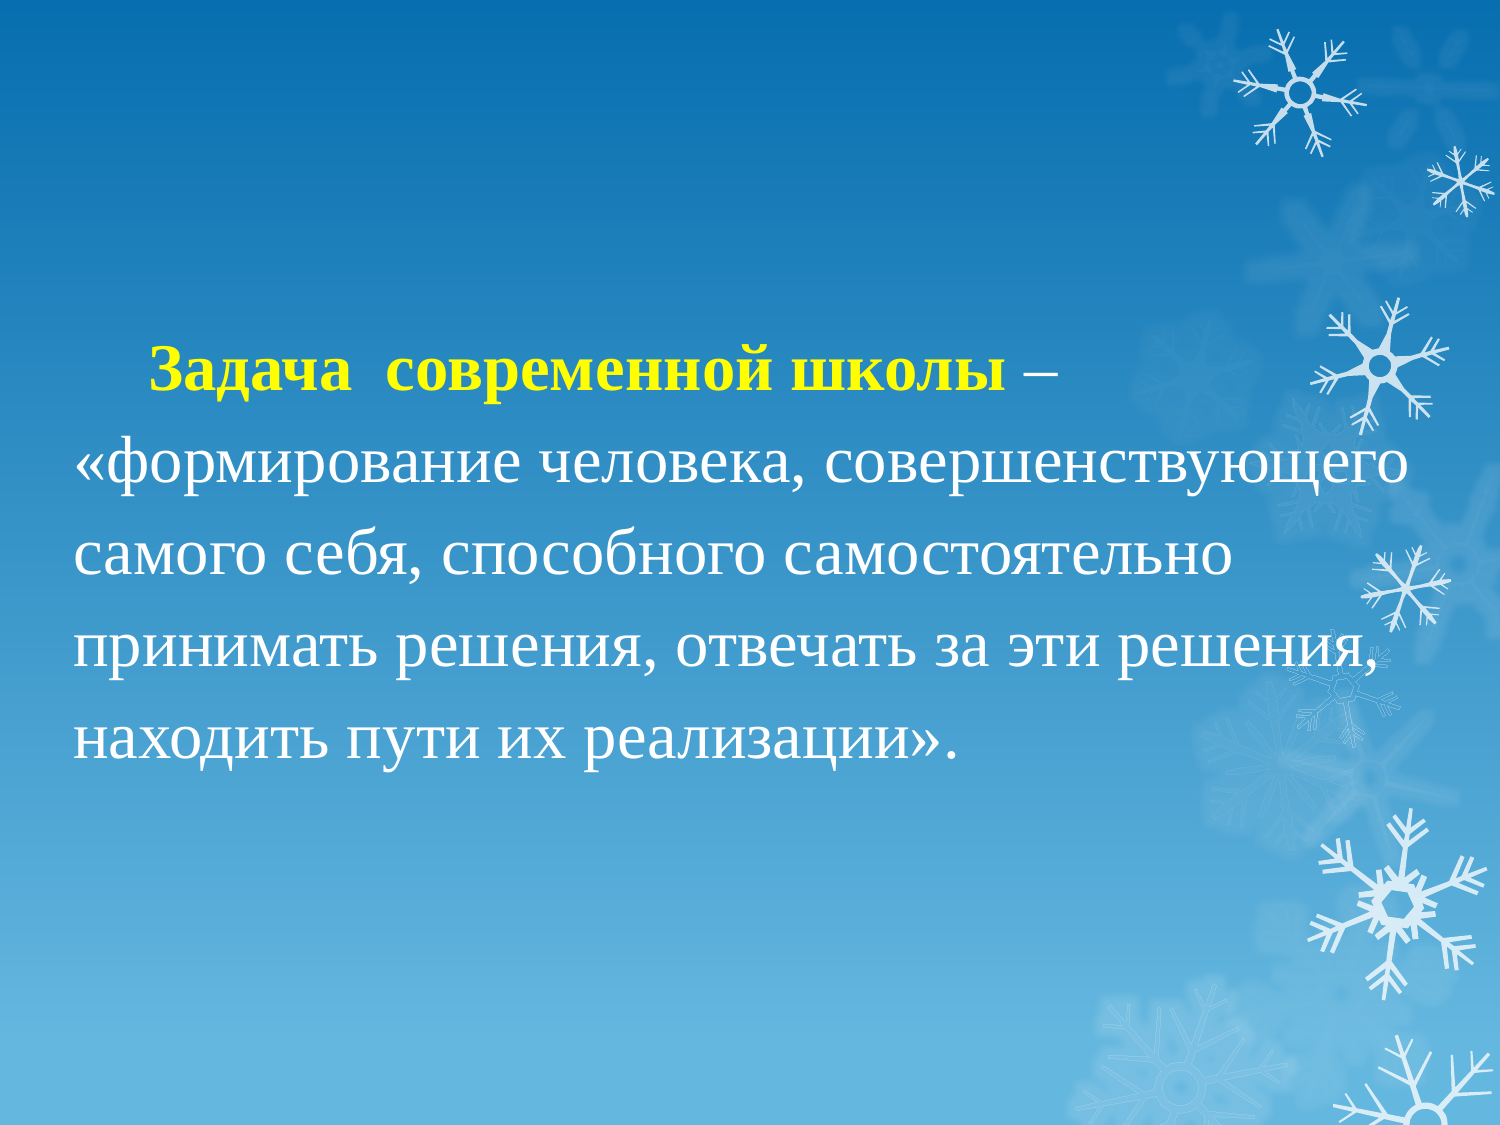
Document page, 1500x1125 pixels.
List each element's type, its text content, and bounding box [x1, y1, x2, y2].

text_box Задача современной школы – «формирование человека, совершенствующего самого себя, способного самостоятельно принимать решения, отвечать за эти решения, находить пути их реализации». [58, 304, 1447, 780]
